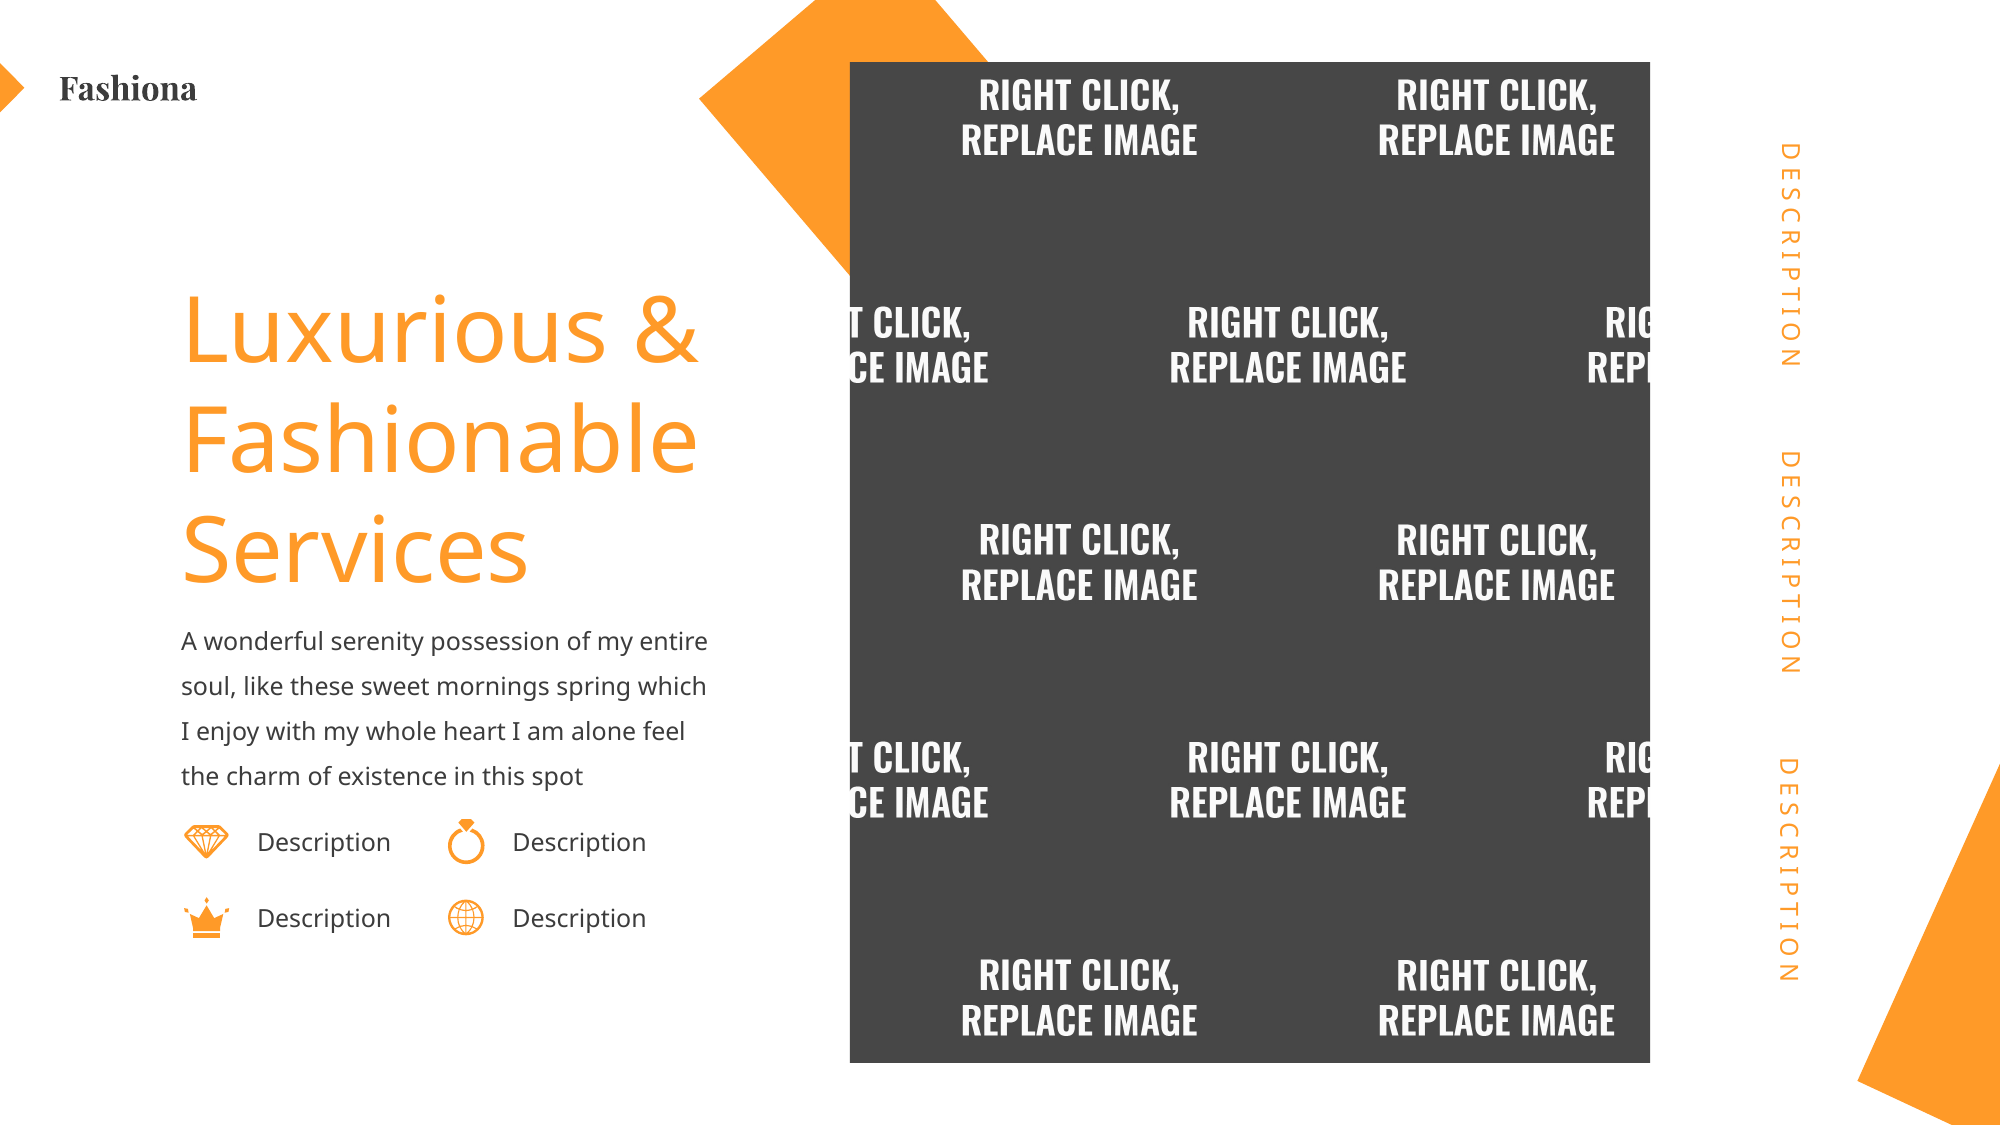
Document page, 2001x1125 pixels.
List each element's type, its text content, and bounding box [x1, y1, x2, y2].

title Luxurious & Fashionable Services [166, 261, 743, 610]
text_box [1856, 763, 2000, 1125]
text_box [59, 74, 198, 101]
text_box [184, 897, 230, 938]
text_box [184, 825, 229, 859]
text_box Description [242, 819, 423, 864]
text_box [0, 61, 26, 114]
text_box A wonderful serenity possession of my entire soul, like these sweet mornings spring which I enjoy with my whole heart I am alone feel the charm of existence in this spot [166, 610, 728, 798]
text_box Description [497, 819, 740, 865]
text_box [448, 899, 484, 936]
text_box Description [242, 894, 423, 940]
text_box [697, 0, 990, 277]
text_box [447, 819, 485, 865]
text_box DESCRIPTION [1769, 422, 1815, 729]
picture [849, 62, 1651, 1063]
text_box DESCRIPTION [1768, 704, 1813, 1037]
text_box Description [497, 895, 740, 940]
text_box DESCRIPTION [1769, 88, 1815, 422]
